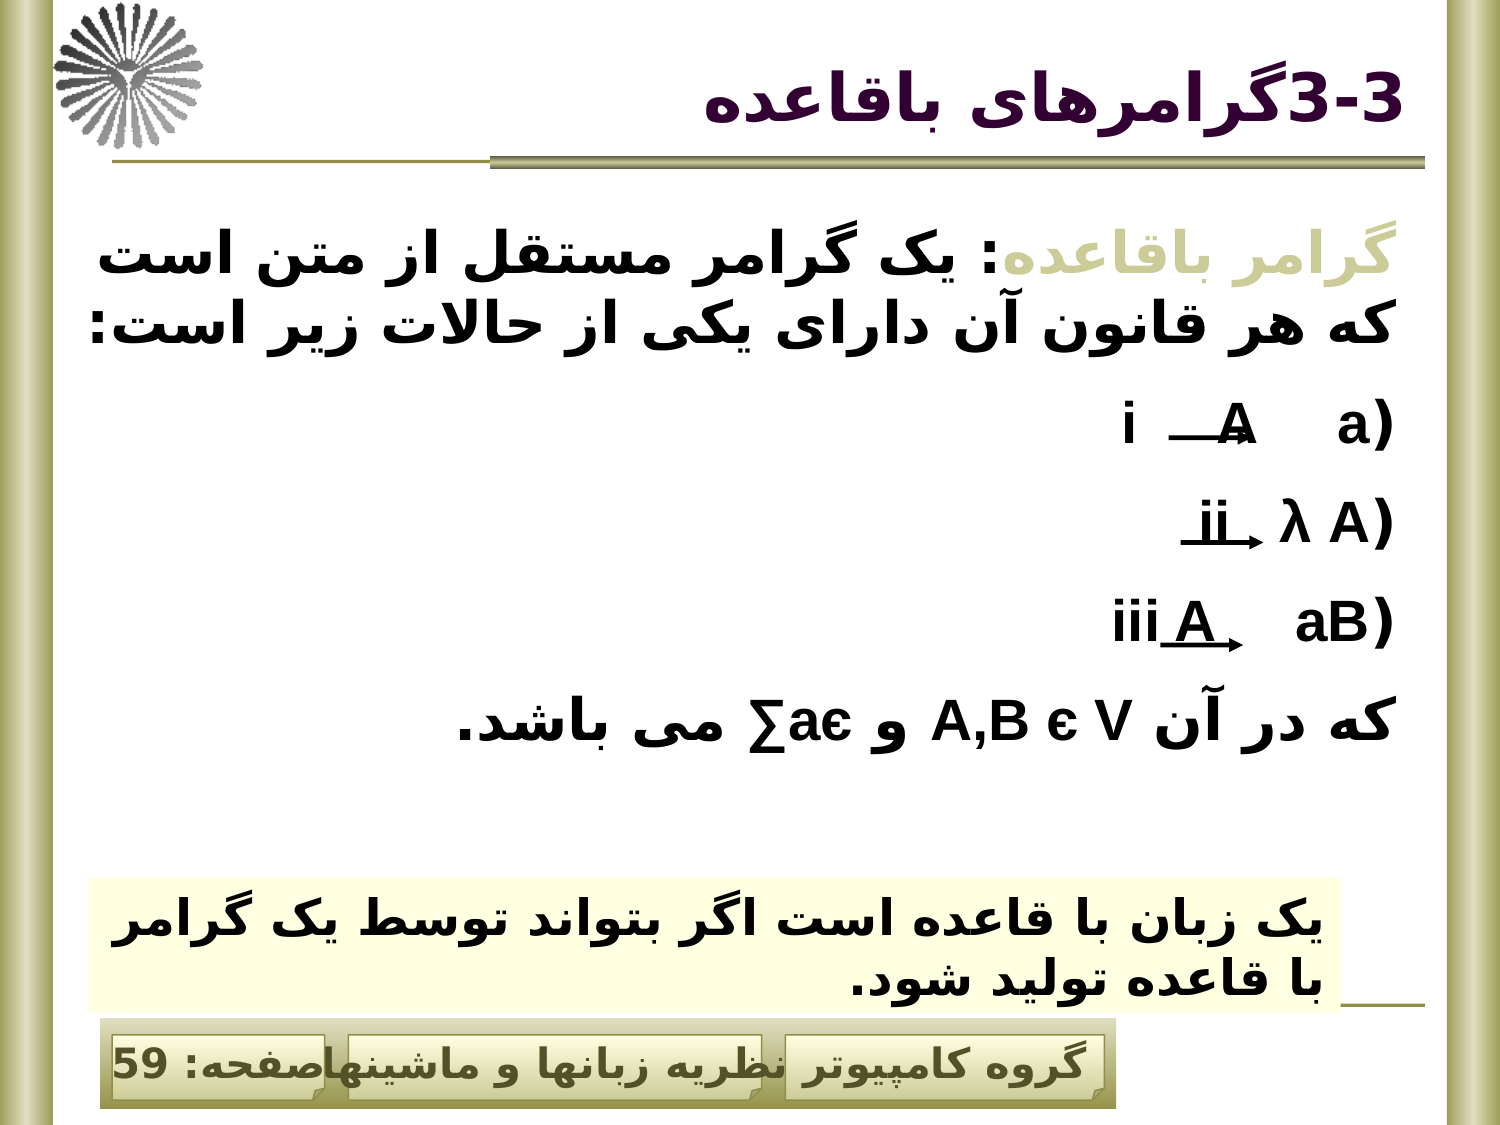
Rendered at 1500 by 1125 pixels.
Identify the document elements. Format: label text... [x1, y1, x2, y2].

text_box یک زبان با قاعده است اگر بتواند توسط یک گرامر با قاعده تولید شود. [88, 877, 1341, 1013]
title 3-3گرامرهای باقاعده [147, 42, 1423, 147]
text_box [29, 207, 1412, 785]
